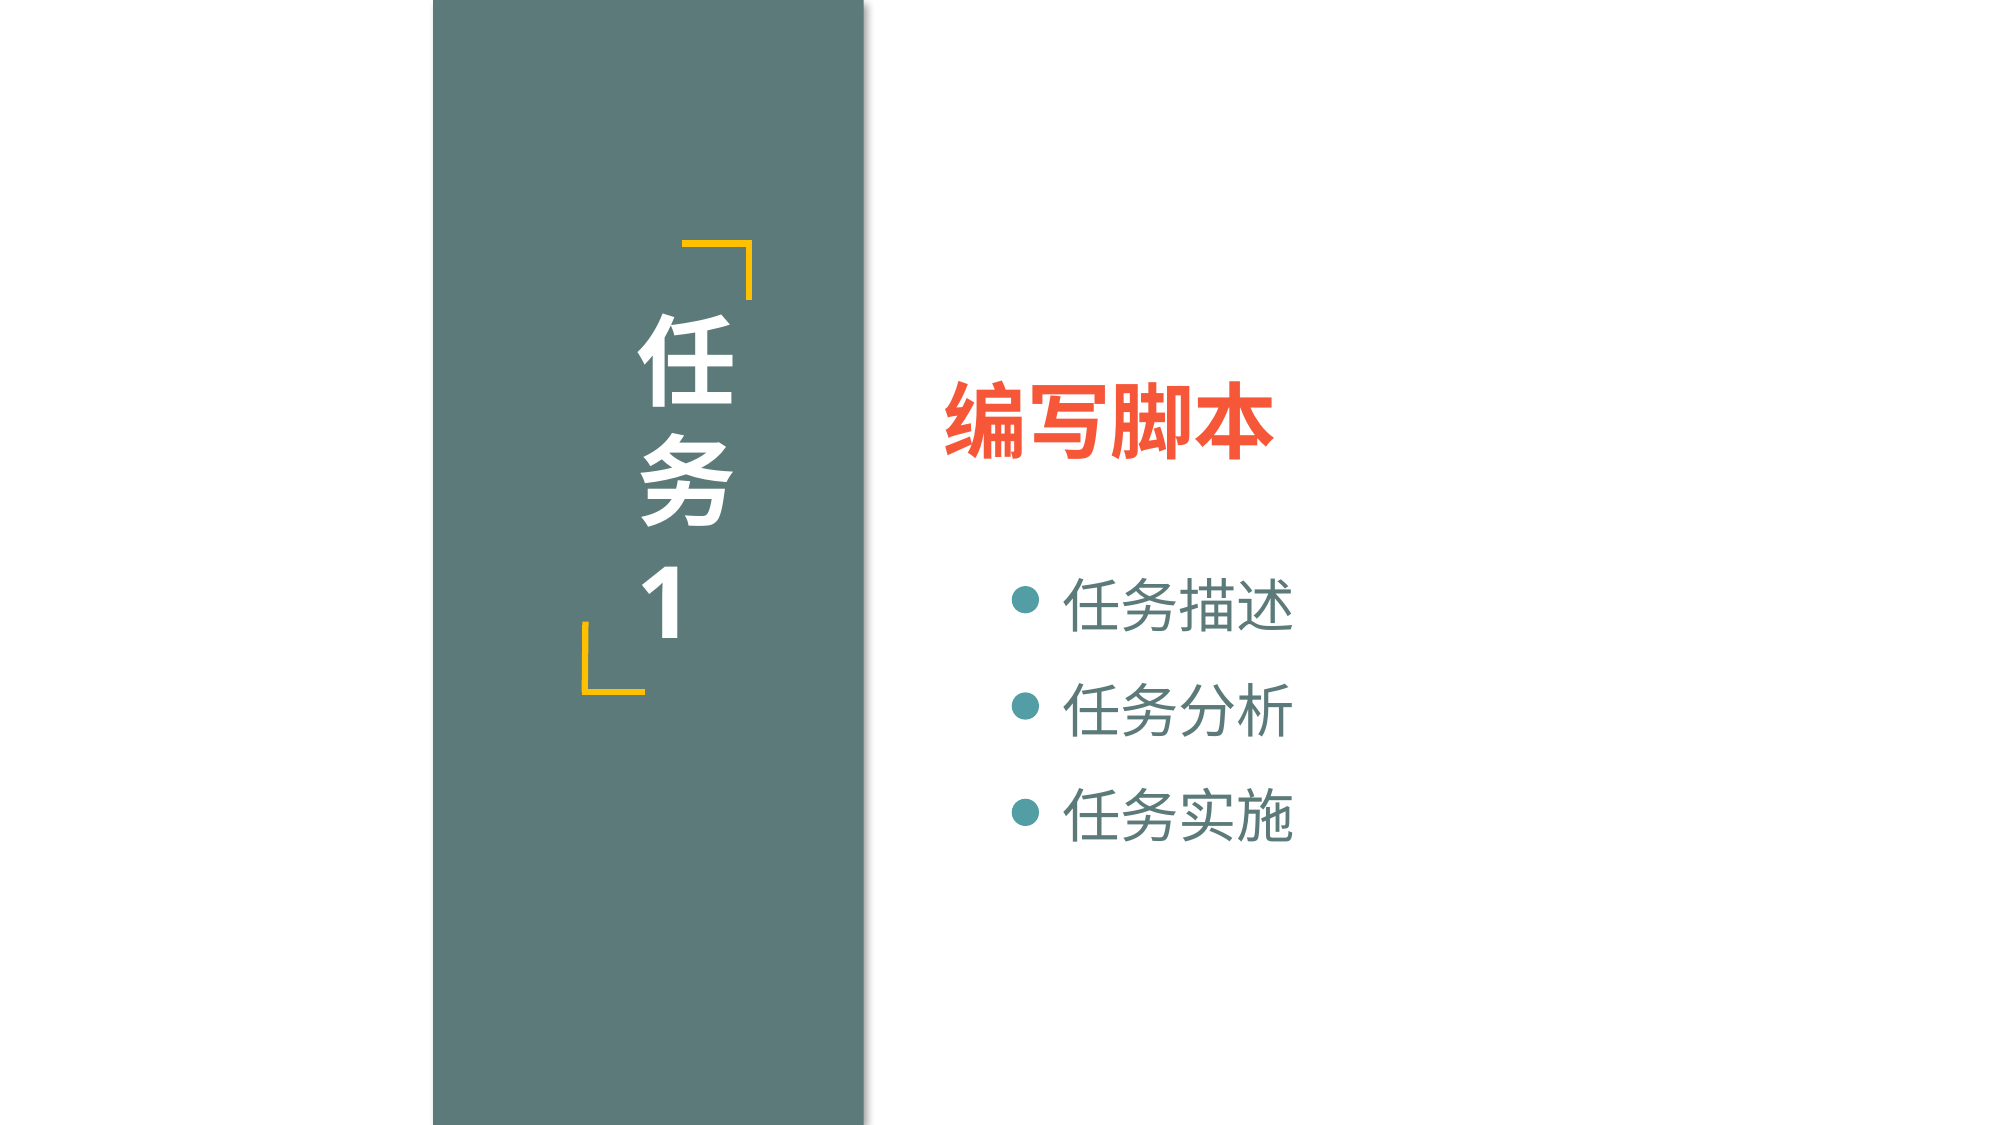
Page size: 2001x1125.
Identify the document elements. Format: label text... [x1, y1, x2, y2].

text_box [1011, 527, 1778, 848]
text_box 编写脚本 [929, 361, 1922, 477]
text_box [581, 240, 752, 693]
text_box [432, 0, 865, 1125]
